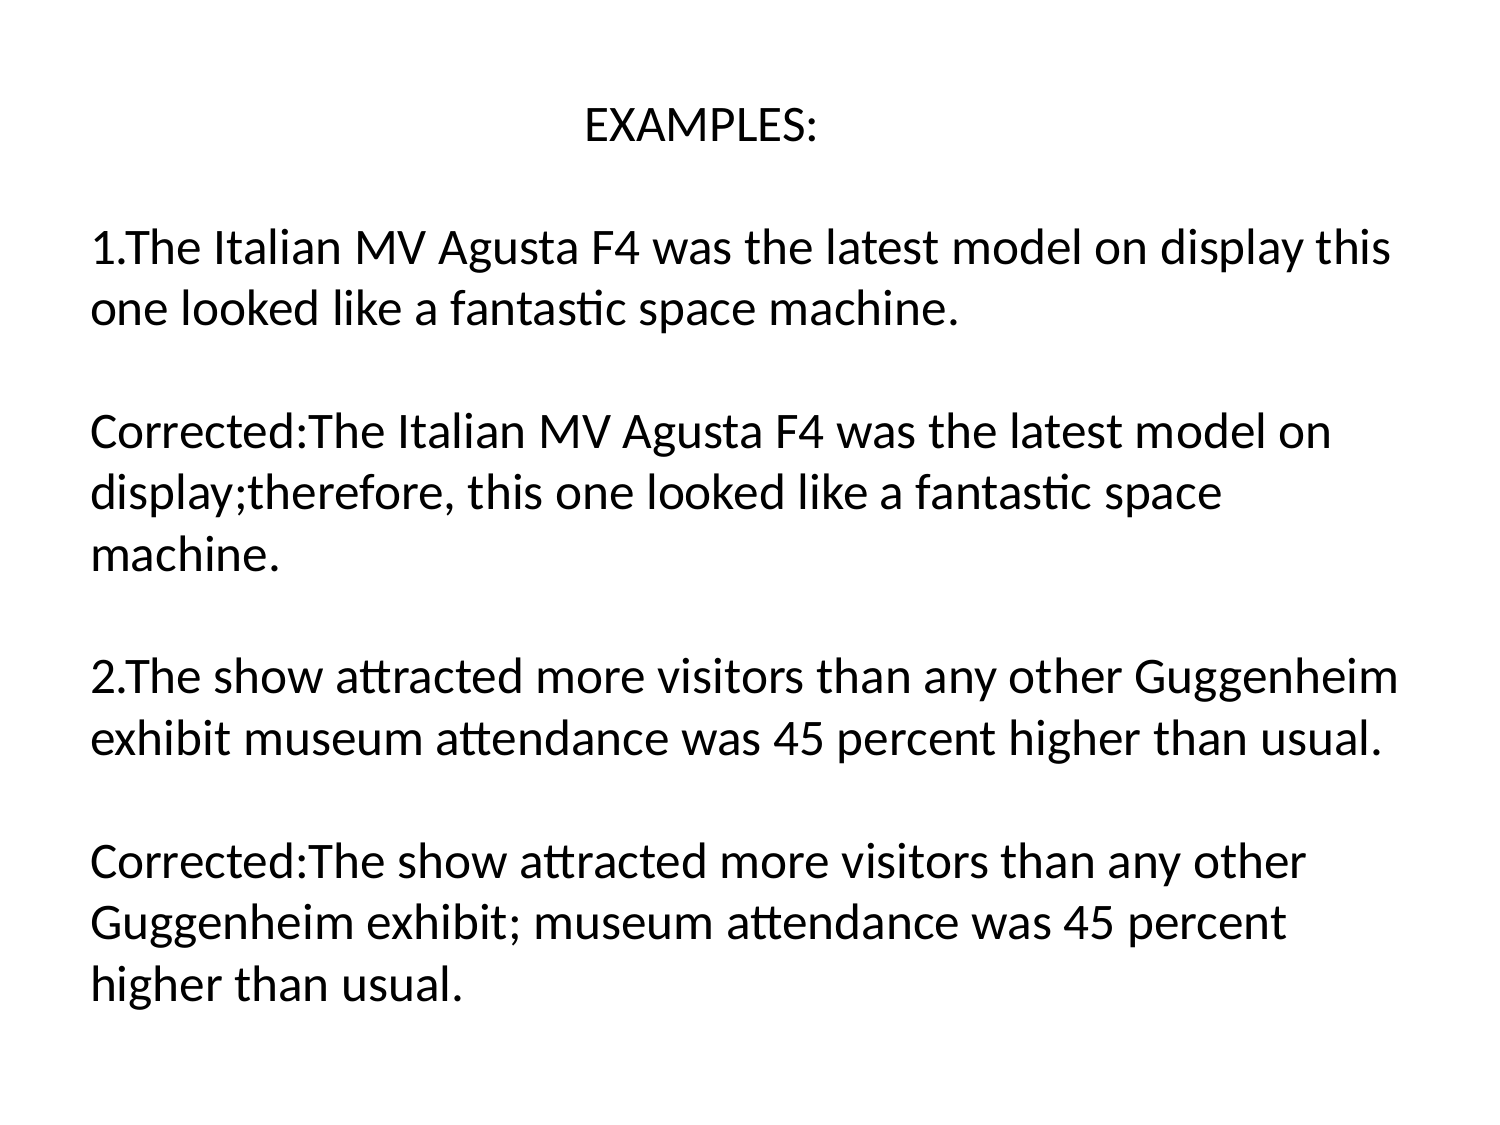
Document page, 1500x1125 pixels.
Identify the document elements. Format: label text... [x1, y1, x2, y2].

title EXAMPLES: 1.The Italian MV Agusta F4 was the latest model on display this one looked like a fantastic space machine. Corrected:The Italian MV Agusta F4 was the latest model on display;therefore, this one looked like a fantastic space machine. 2.The show attracted more visitors than any other Guggenheim exhibit museum attendance was 45 percent higher than usual. Corrected:The show attracted more visitors than any other Guggenheim exhibit; museum attendance was 45 percent higher than usual. [75, 66, 1425, 1035]
